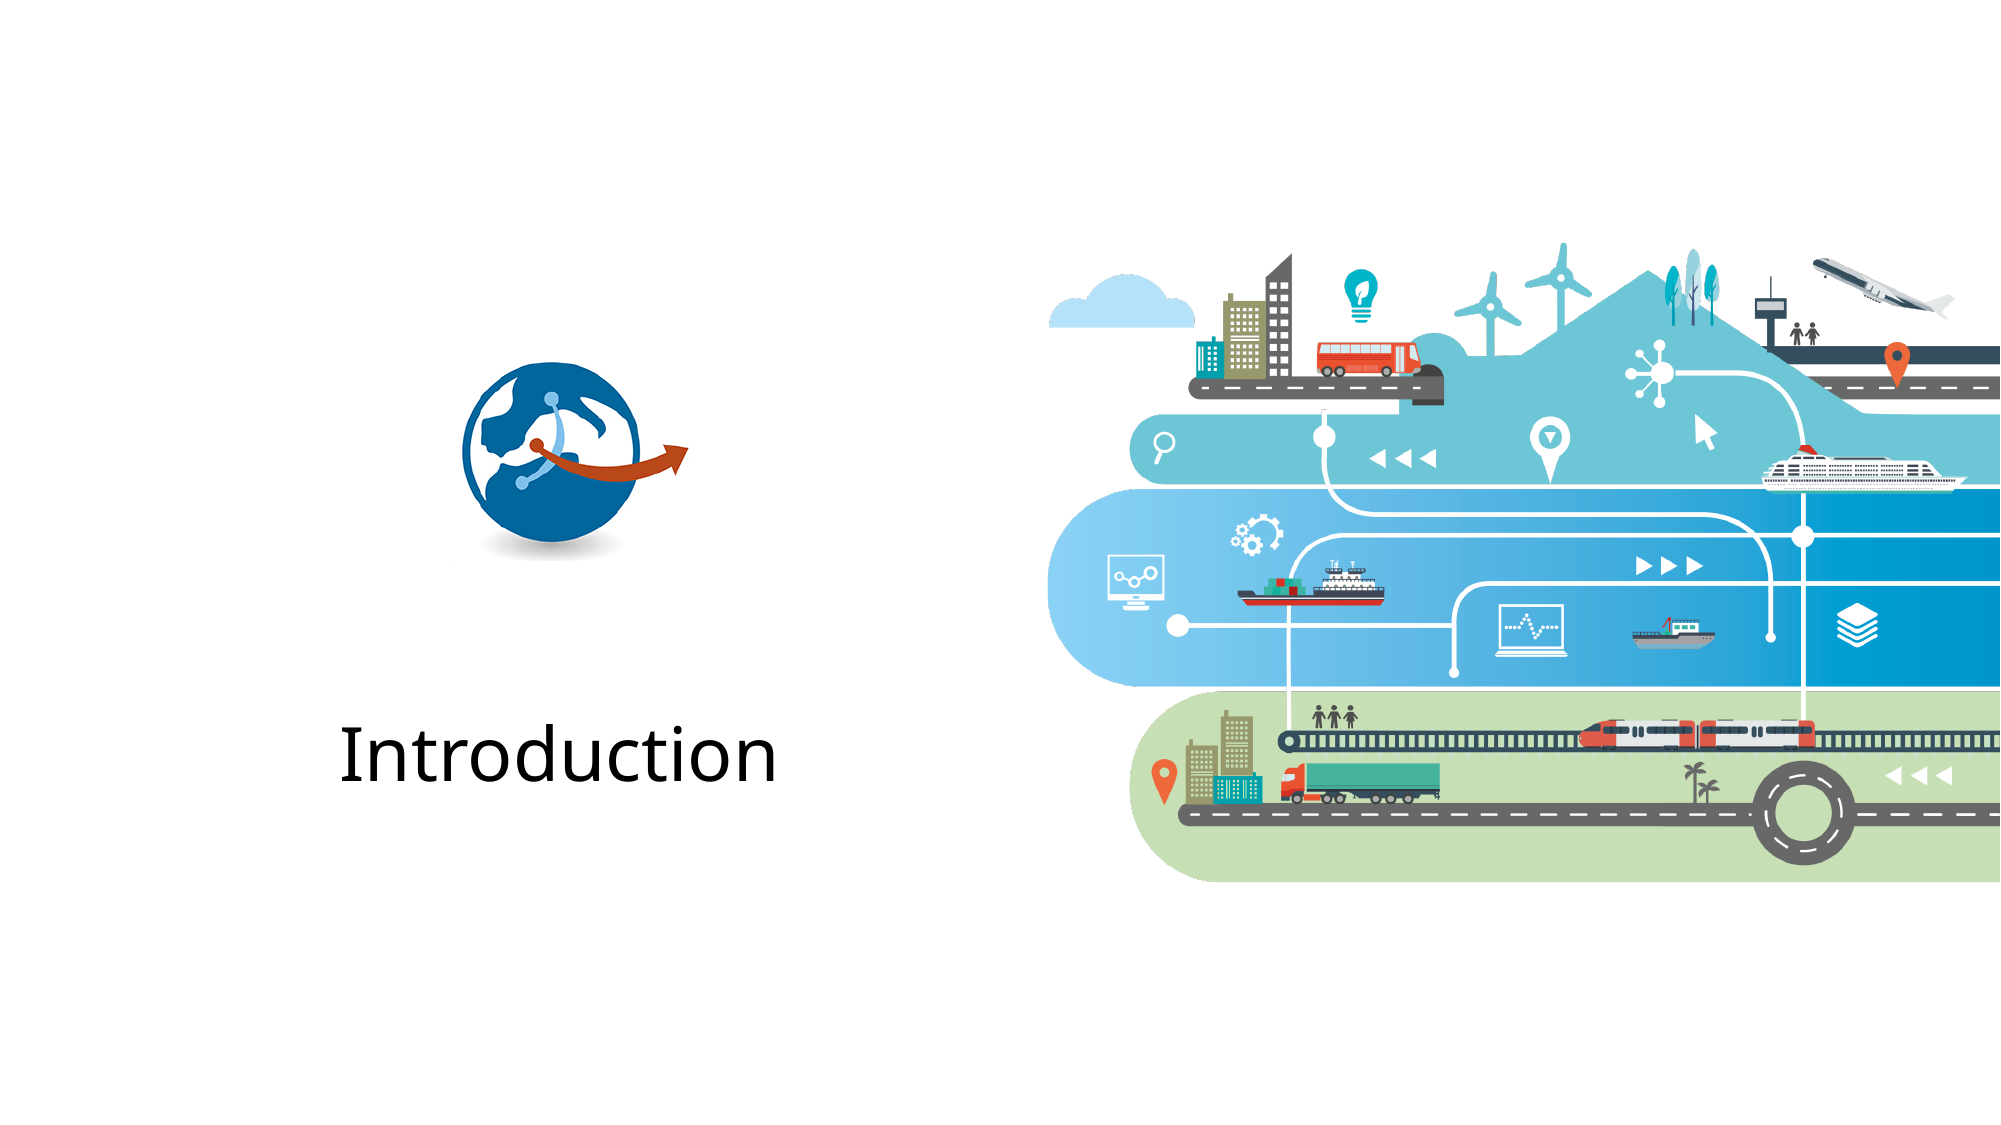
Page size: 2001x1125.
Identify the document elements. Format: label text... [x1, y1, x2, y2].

title Introduction [138, 558, 783, 805]
picture [1838, 628, 1877, 639]
picture [1838, 621, 1877, 633]
picture [1838, 635, 1877, 647]
picture [343, 282, 776, 563]
picture [1838, 604, 1877, 625]
picture [783, 182, 2000, 943]
